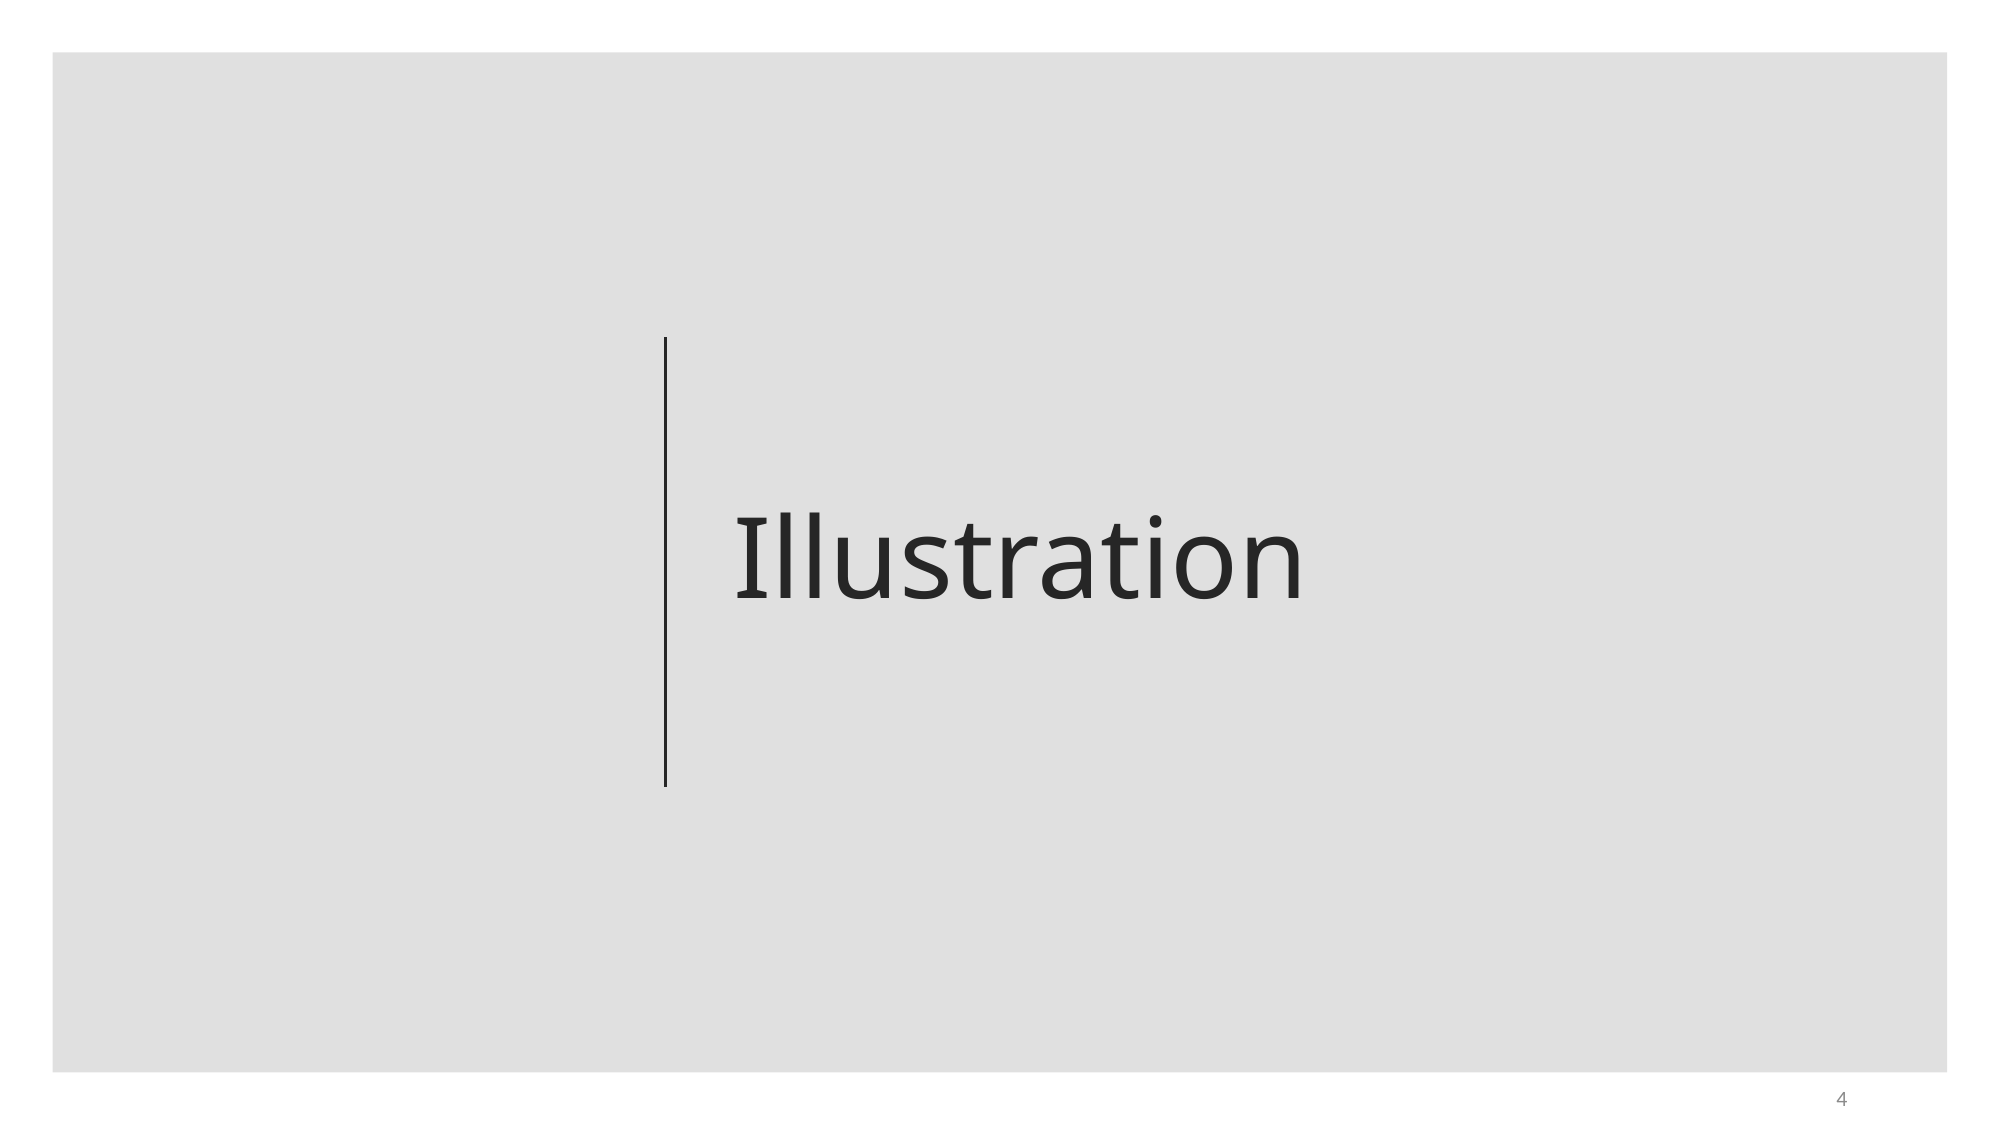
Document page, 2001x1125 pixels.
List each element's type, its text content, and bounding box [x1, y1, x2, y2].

text_box [52, 51, 1948, 1073]
title Illustration [718, 158, 1829, 967]
slide_number 4 [1677, 1075, 1863, 1121]
